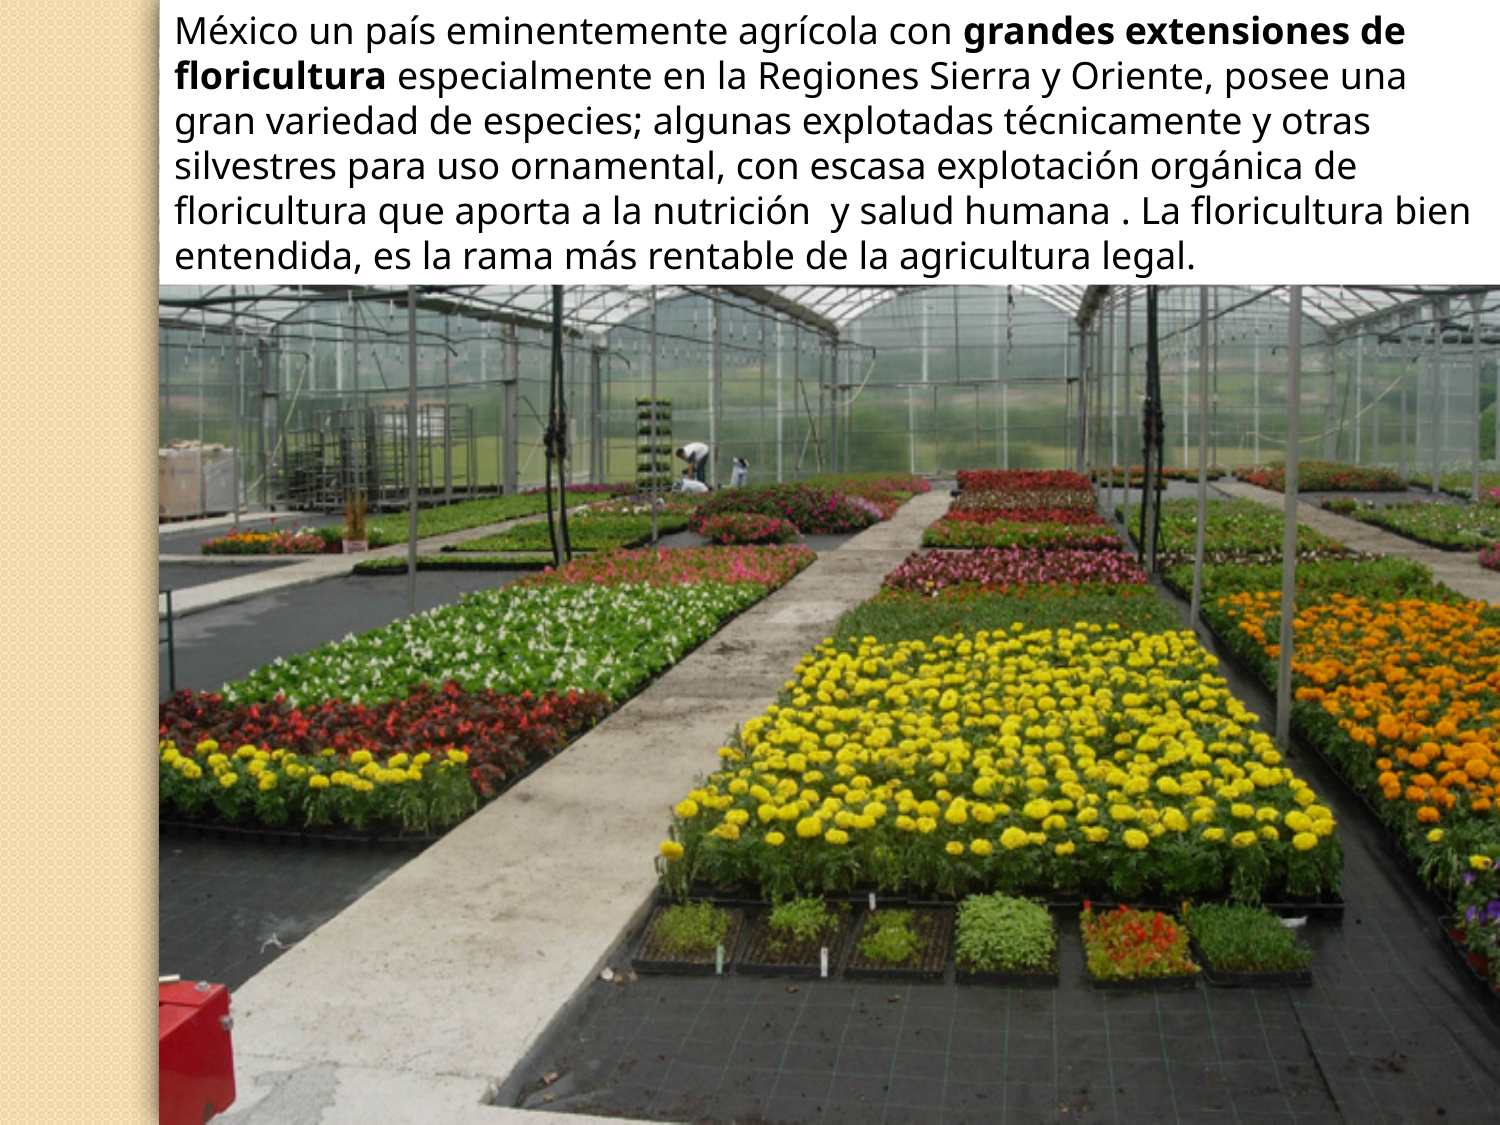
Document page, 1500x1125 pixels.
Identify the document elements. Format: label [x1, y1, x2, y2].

picture [159, 0, 1500, 1125]
